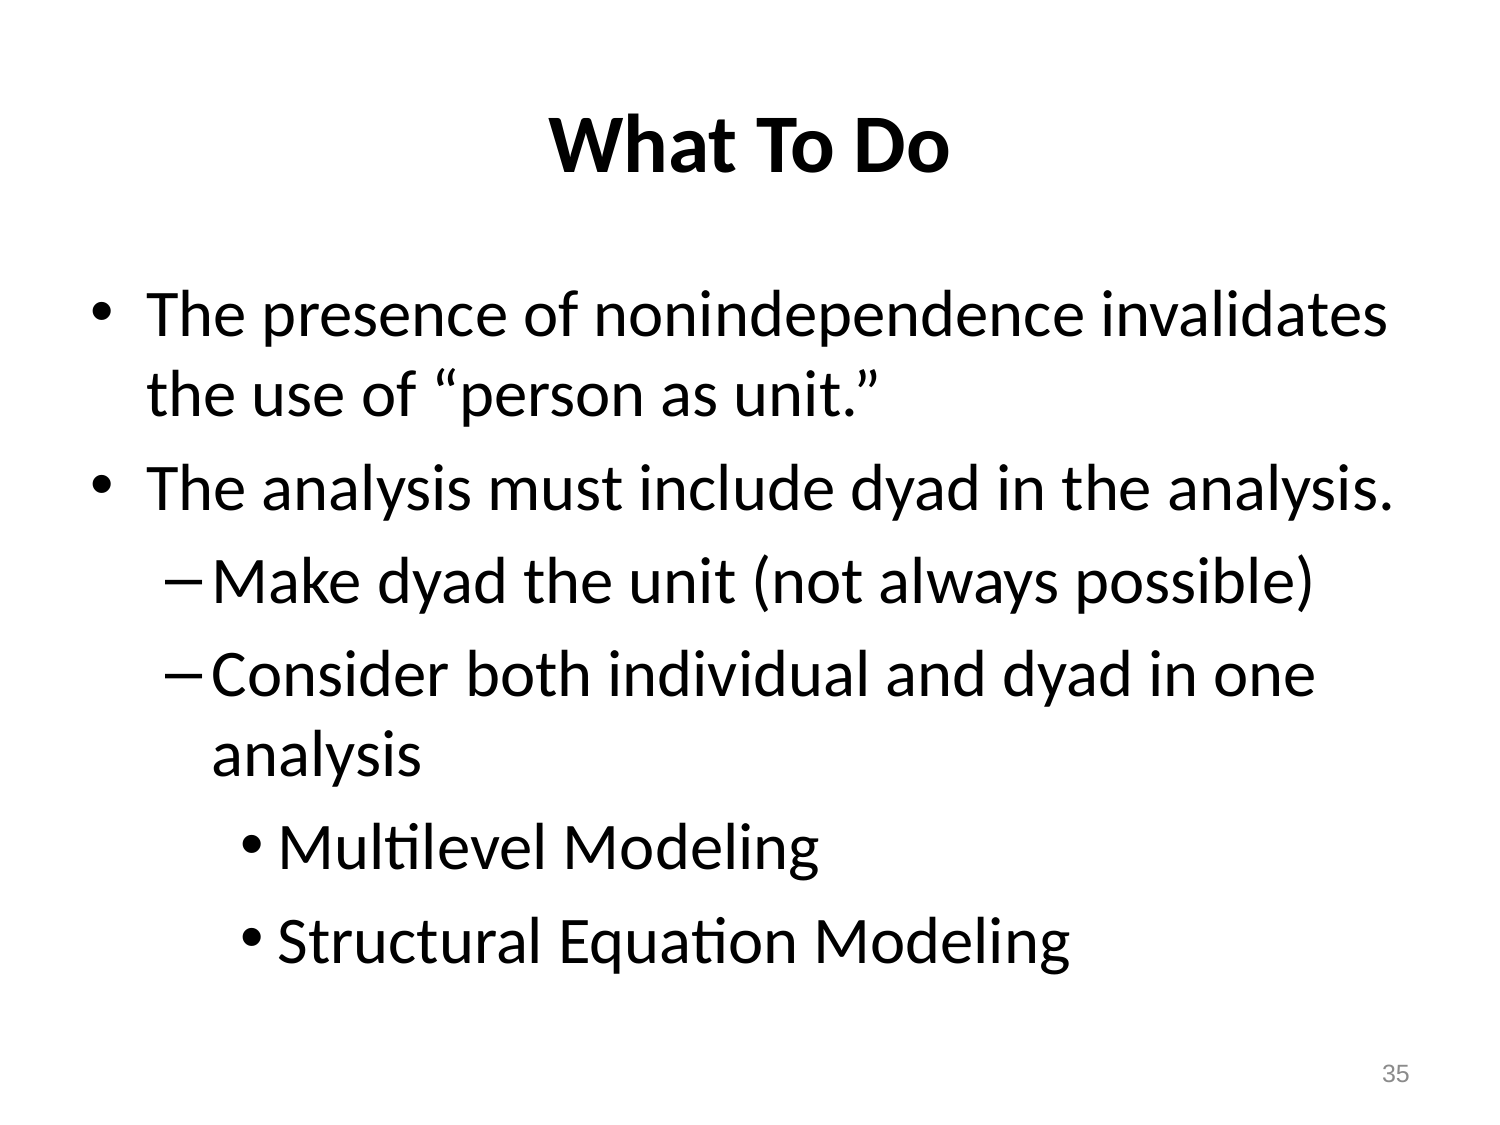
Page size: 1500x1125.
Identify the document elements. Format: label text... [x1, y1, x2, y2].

title What To Do [75, 45, 1425, 233]
list The presence of nonindependence invalidates the use of “person as unit.” The analysis must include dyad in the analysis. Make dyad the unit (not always possible) Consider both individual and dyad in one analysis Multilevel Modeling Structural Equation Modeling [75, 262, 1425, 1005]
slide_number 35 [1074, 1042, 1425, 1103]
